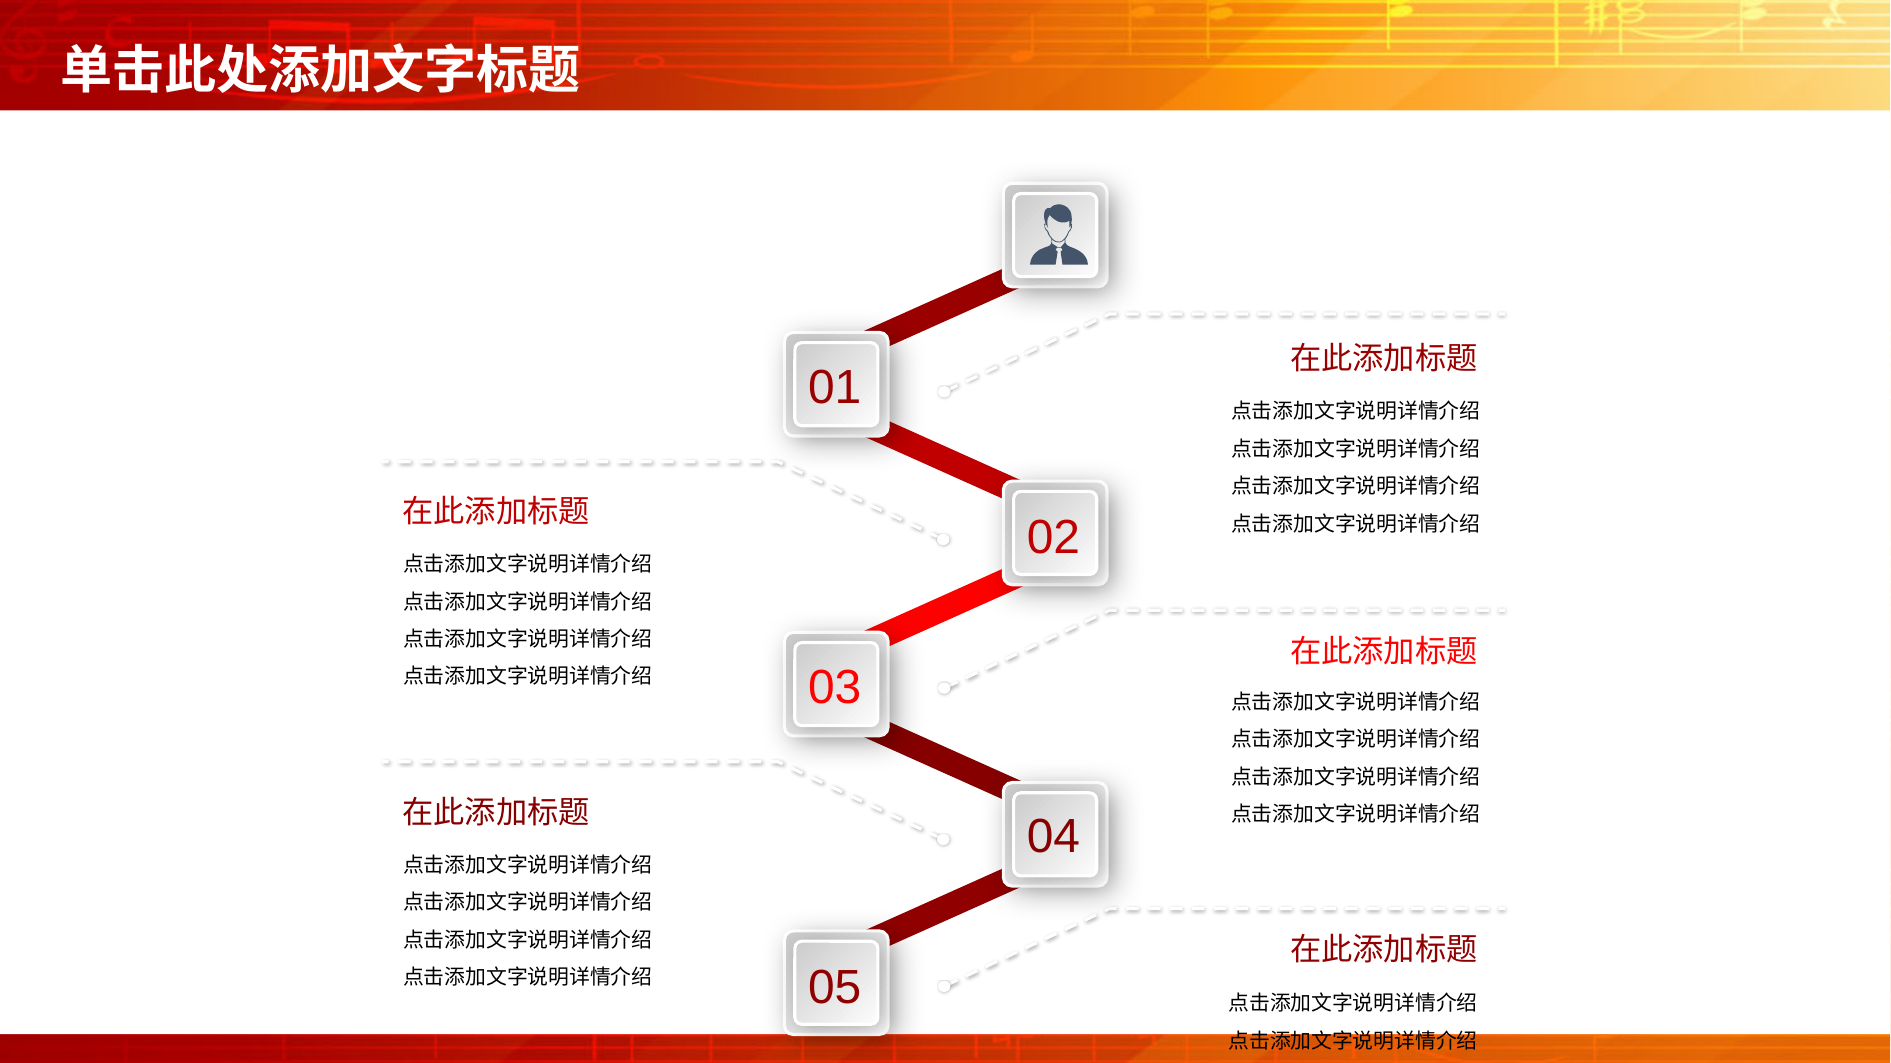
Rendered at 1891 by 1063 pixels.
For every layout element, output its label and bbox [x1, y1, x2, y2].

text_box [387, 784, 684, 1004]
text_box [885, 872, 1000, 938]
text_box [387, 483, 684, 703]
text_box [784, 930, 889, 1035]
text_box [937, 313, 1506, 398]
text_box [784, 332, 889, 436]
picture [0, 1035, 1891, 1063]
text_box [899, 731, 1011, 797]
picture [0, 0, 1891, 110]
text_box [937, 908, 1506, 992]
text_box [900, 431, 1010, 496]
text_box [1196, 921, 1518, 1061]
text_box [381, 761, 950, 846]
text_box [1199, 624, 1528, 841]
text_box [1003, 481, 1108, 585]
text_box [1199, 330, 1507, 550]
text_box [784, 632, 889, 736]
text_box [381, 461, 950, 546]
text_box [1003, 782, 1108, 887]
text_box [883, 272, 999, 339]
text_box [1003, 183, 1108, 287]
text_box [883, 572, 1001, 639]
text_box [937, 610, 1506, 694]
